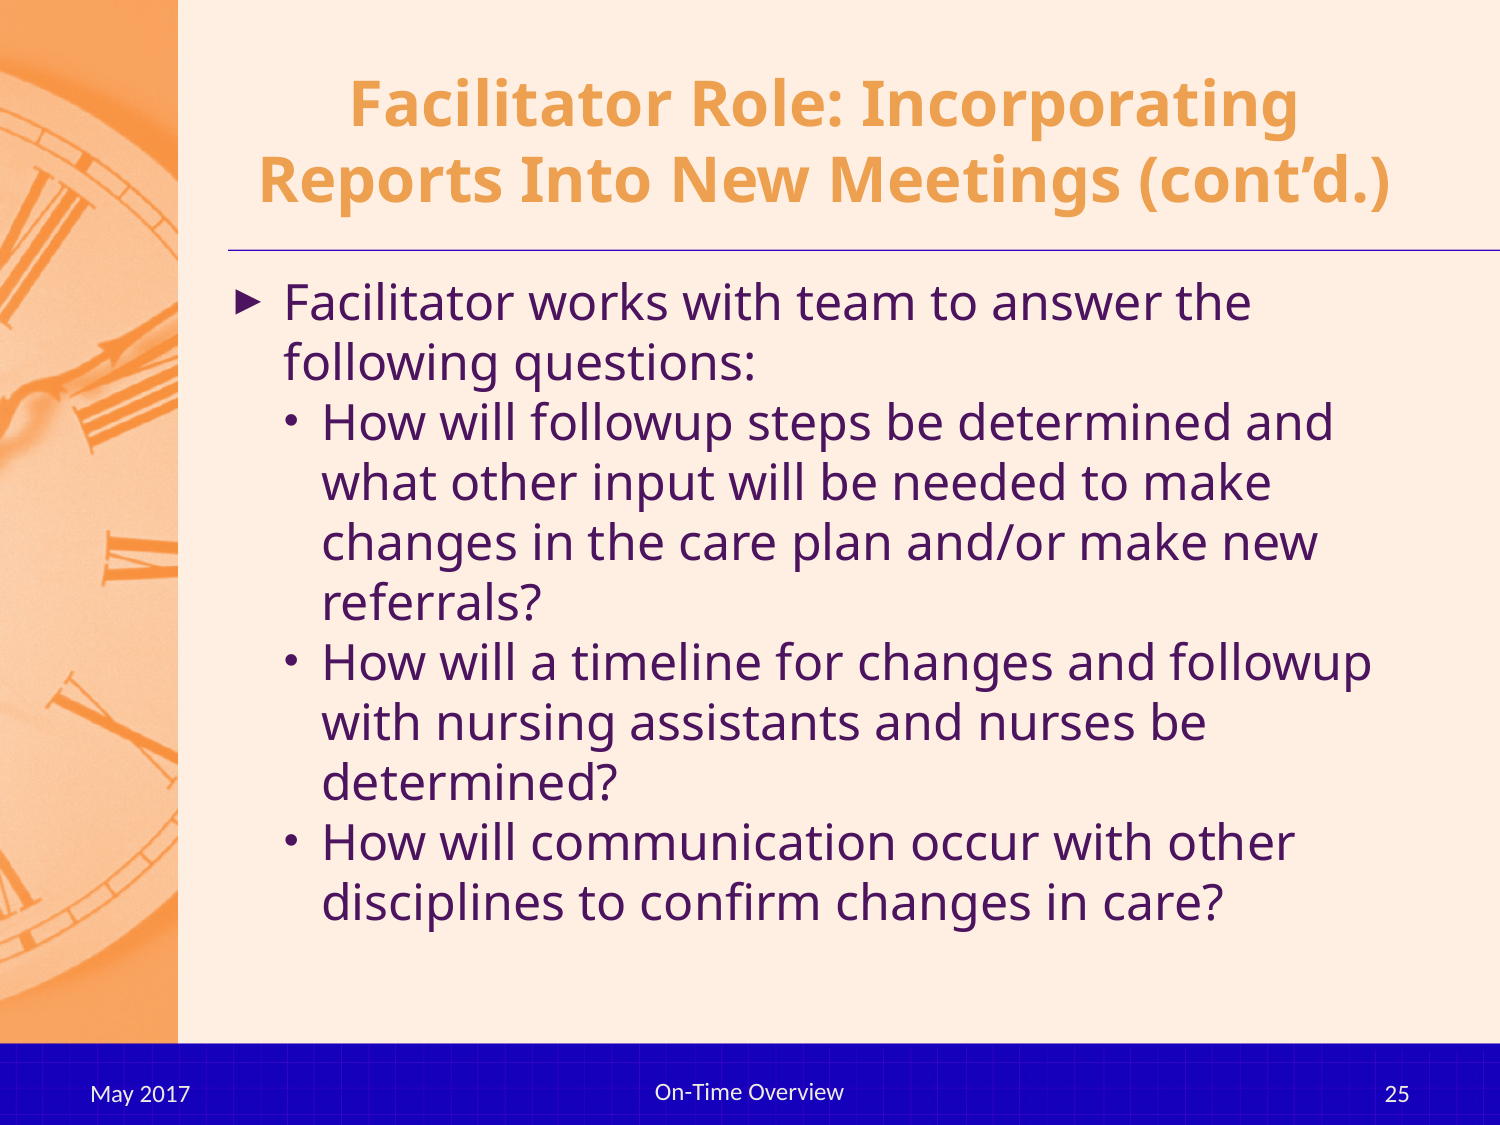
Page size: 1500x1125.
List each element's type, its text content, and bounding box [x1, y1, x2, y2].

list Facilitator works with team to answer the following questions: How will followup steps be determined and what other input will be needed to make changes in the care plan and/or make new referrals? How will a timeline for changes and followup with nursing assistants and nurses be determined? How will communication occur with other disciplines to confirm changes in care? [212, 262, 1425, 1005]
picture [0, 0, 1500, 1125]
slide_number 25 [1074, 1062, 1425, 1122]
footer On-Time Overview [512, 1060, 988, 1121]
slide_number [75, 1062, 425, 1122]
title Facilitator Role: Incorporating Reports Into New Meetings (cont’d.) [225, 45, 1425, 233]
